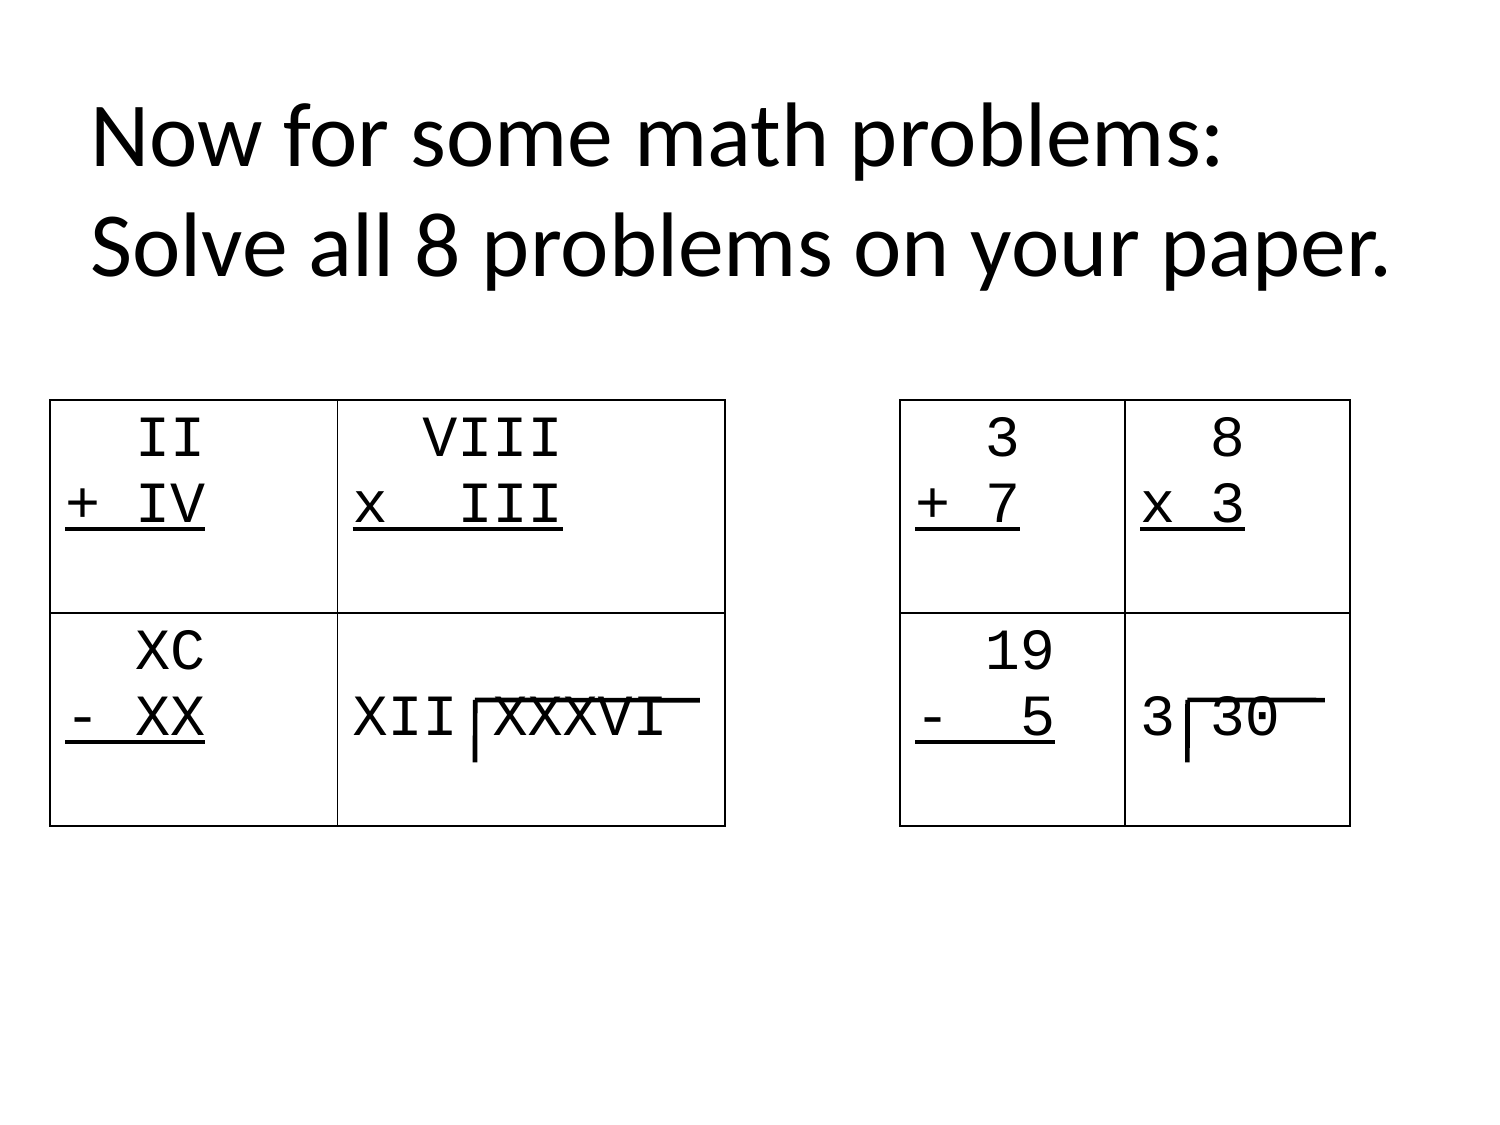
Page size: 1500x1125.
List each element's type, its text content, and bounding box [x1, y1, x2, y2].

table_header II + IV [51, 401, 337, 612]
table_cell 30 [1126, 614, 1349, 825]
table_header 3 + 7 [901, 401, 1124, 612]
table_header VIII x III [338, 401, 724, 612]
table_cell XC - XX [51, 614, 337, 825]
table_cell 19 - 5 [901, 614, 1124, 825]
table_header 8 x 3 [1126, 401, 1349, 612]
table_cell XII XXXVI [338, 614, 724, 825]
title Now for some math problems: Solve all 8 problems on your paper. [75, 45, 1425, 325]
